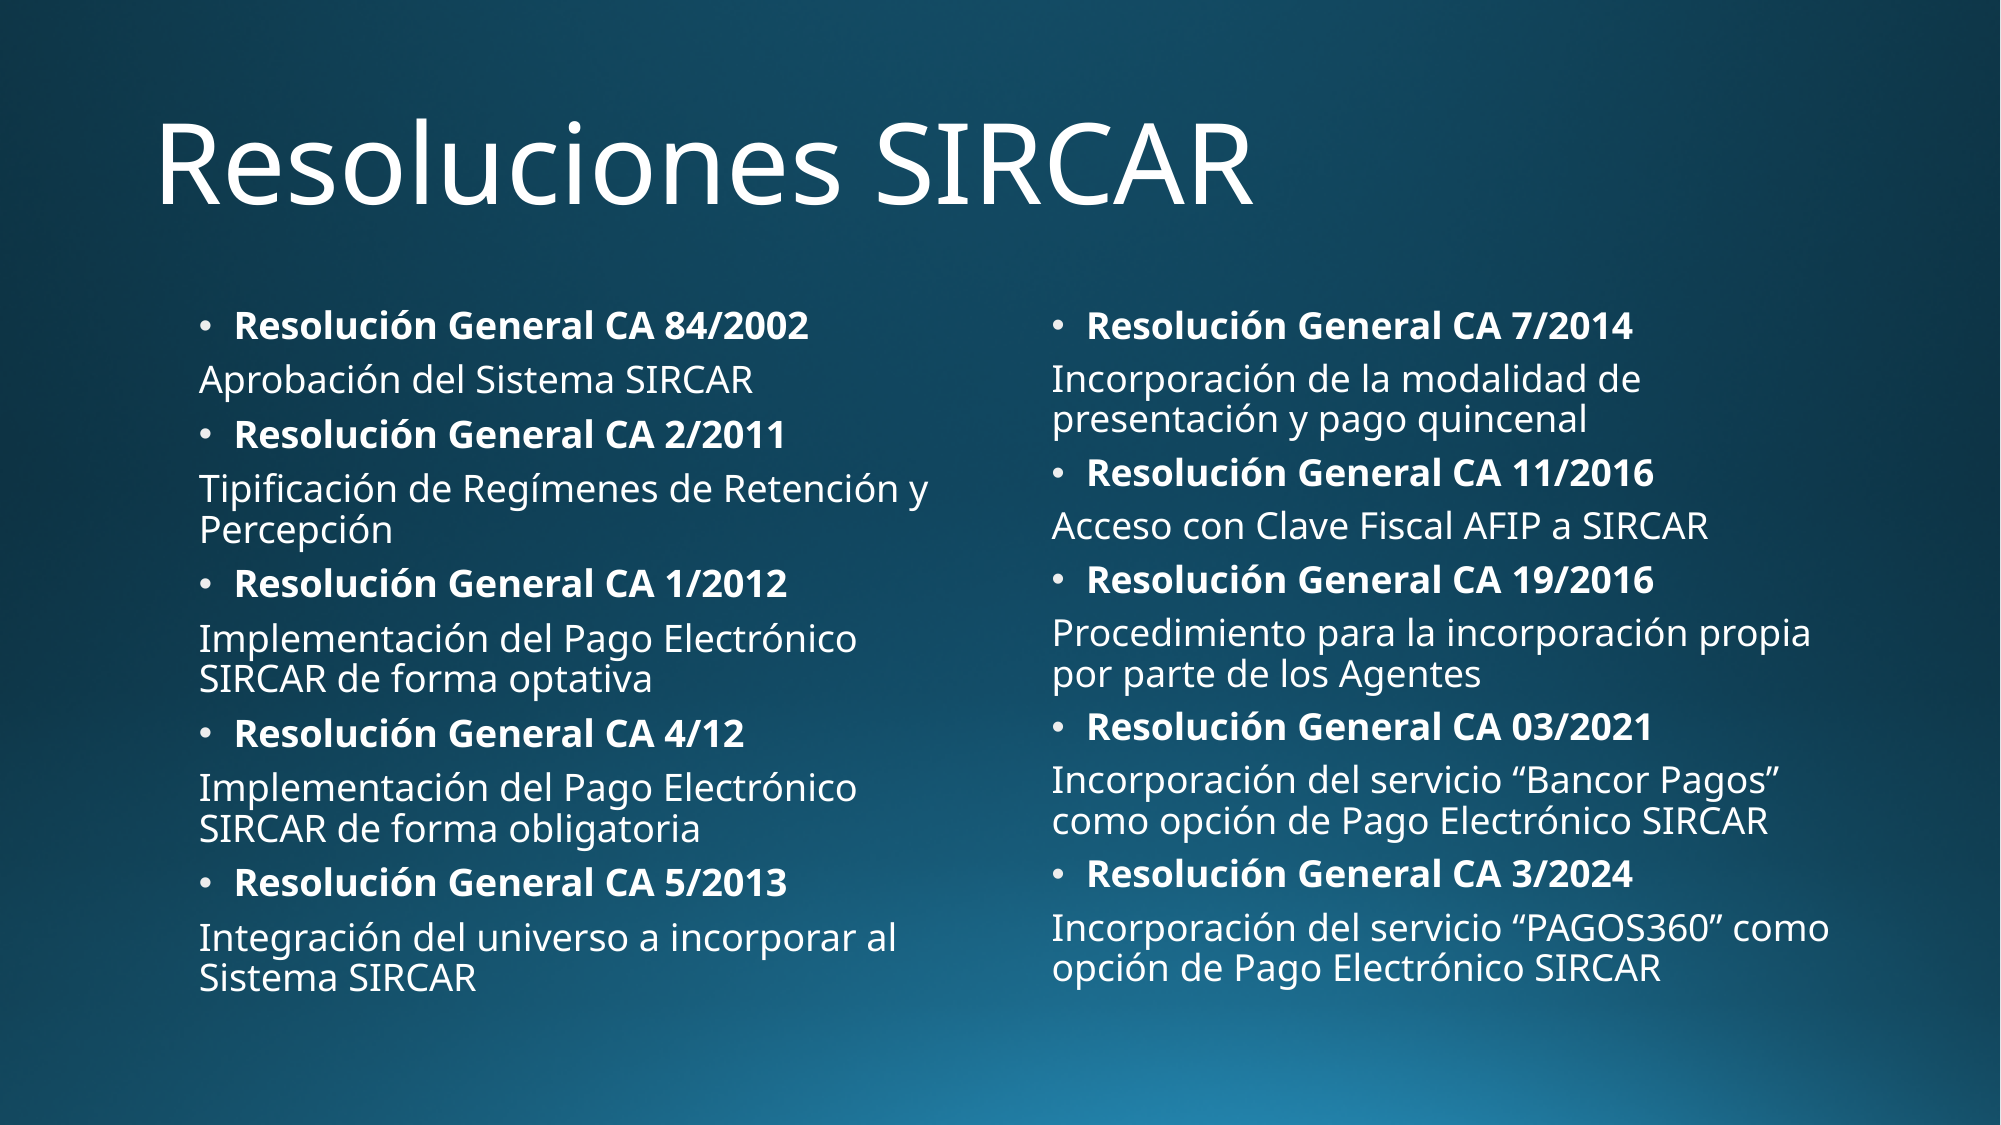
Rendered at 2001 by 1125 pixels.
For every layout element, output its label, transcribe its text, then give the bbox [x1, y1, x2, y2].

title Resoluciones SIRCAR [137, 59, 1863, 278]
picture [0, 0, 2001, 1125]
list Resolución General CA 84/2002 Aprobación del Sistema SIRCAR Resolución General CA 2/2011 Tipificación de Regímenes de Retención y Percepción Resolución General CA 1/2012 Implementación del Pago Electrónico SIRCAR de forma optativa Resolución General CA 4/12 Implementación del Pago Electrónico SIRCAR de forma obligatoria Resolución General CA 5/2013 Integración del universo a incorporar al Sistema SIRCAR [183, 299, 1009, 1014]
list Resolución General CA 7/2014 Incorporación de la modalidad de presentación y pago quincenal Resolución General CA 11/2016 Acceso con Clave Fiscal AFIP a SIRCAR Resolución General CA 19/2016 Procedimiento para la incorporación propia por parte de los Agentes Resolución General CA 03/2021 Incorporación del servicio “Bancor Pagos” como opción de Pago Electrónico SIRCAR Resolución General CA 3/2024 Incorporación del servicio “PAGOS360” como opción de Pago Electrónico SIRCAR [1036, 299, 1863, 1014]
